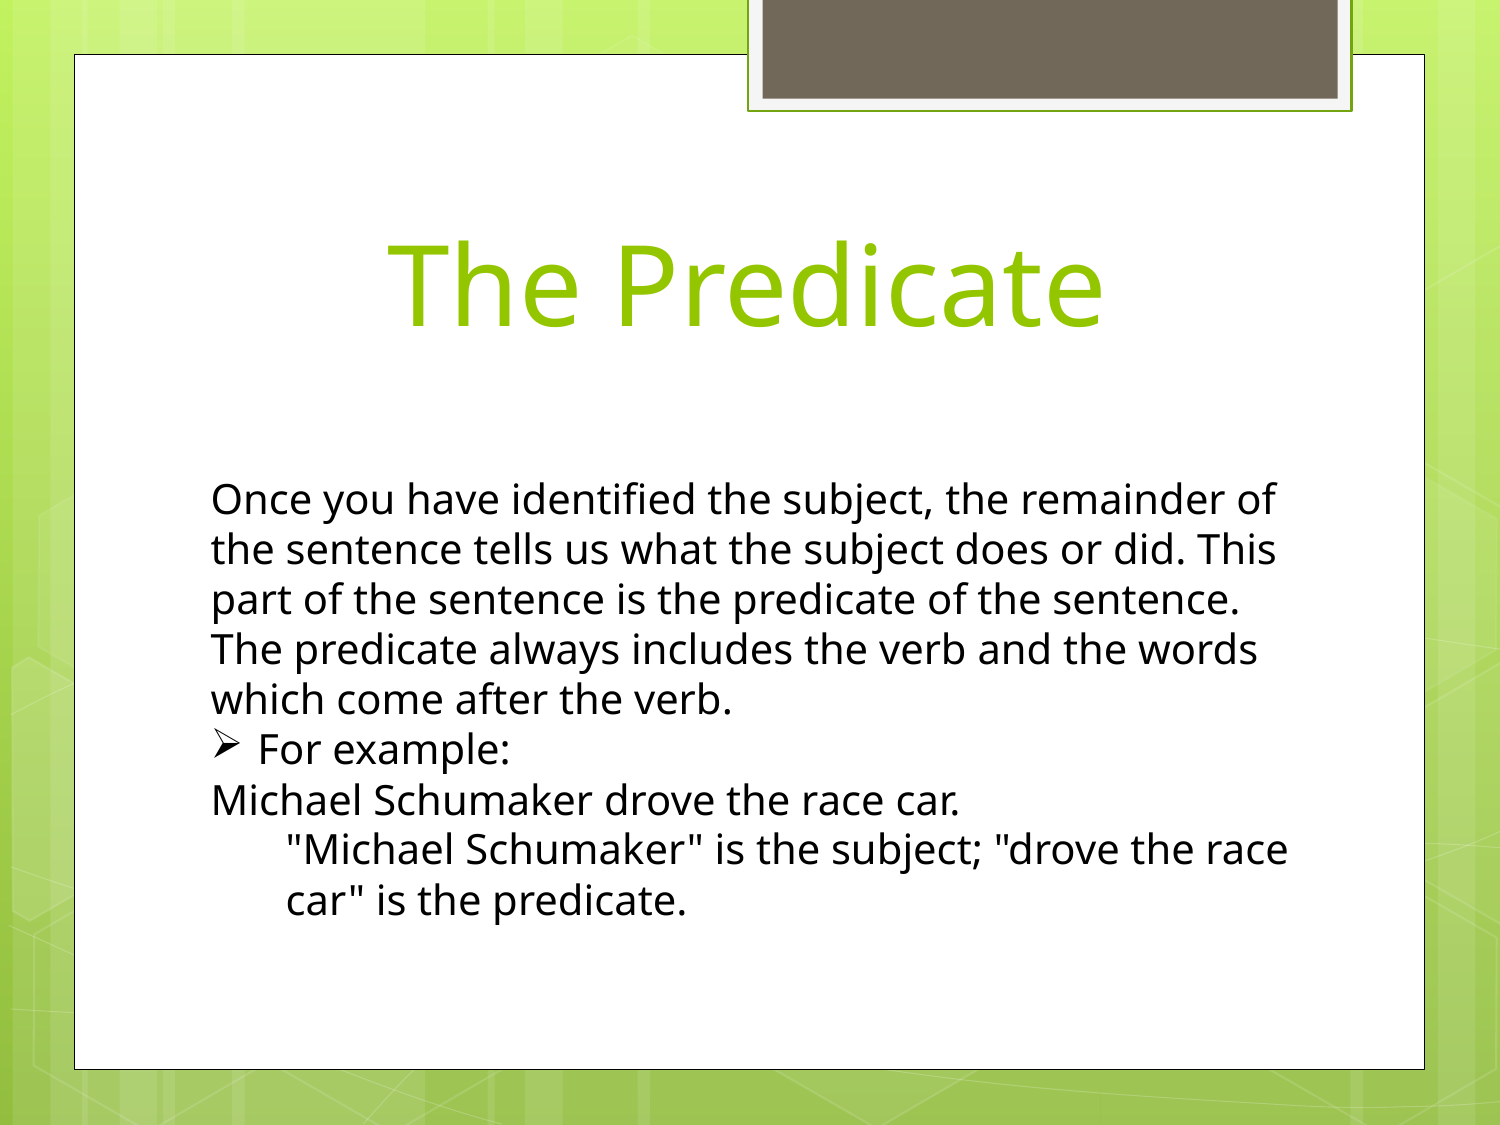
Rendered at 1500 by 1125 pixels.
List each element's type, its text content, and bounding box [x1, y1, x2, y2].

title The Predicate [171, 168, 1324, 357]
text_box Once you have identified the subject, the remainder of the sentence tells us what the subject does or did. This part of the sentence is the predicate of the sentence. The predicate always includes the verb and the words which come after the verb. For example: Michael Schumaker drove the race car. "Michael Schumaker" is the subject; "drove the race car" is the predicate. [195, 465, 1330, 931]
